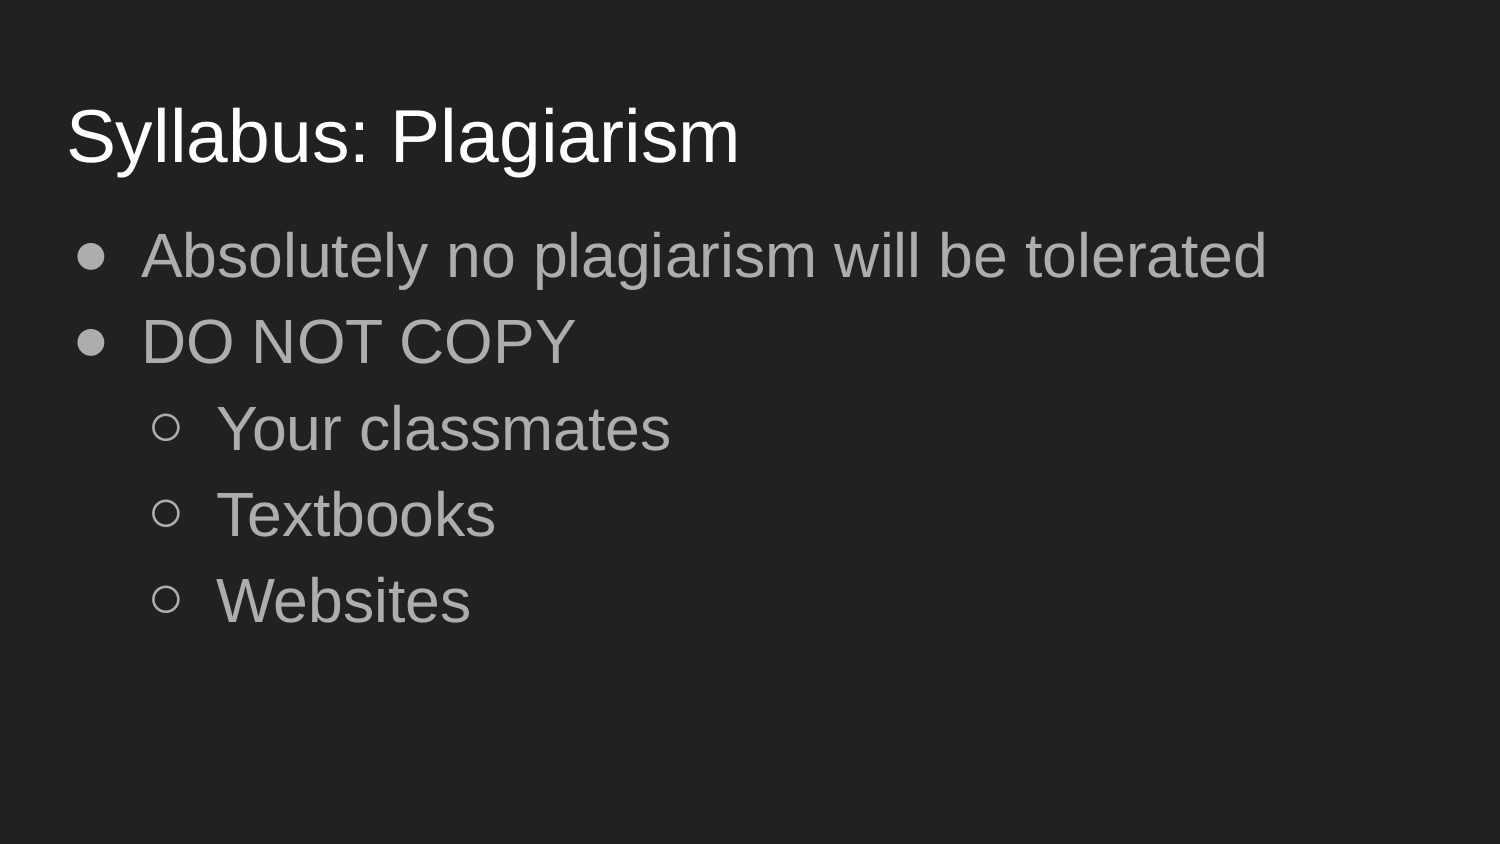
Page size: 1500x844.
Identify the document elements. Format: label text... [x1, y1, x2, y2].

list Absolutely no plagiarism will be tolerated DO NOT COPY Your classmates Textbooks Websites [51, 189, 1449, 750]
title Syllabus: Plagiarism [51, 72, 1449, 167]
